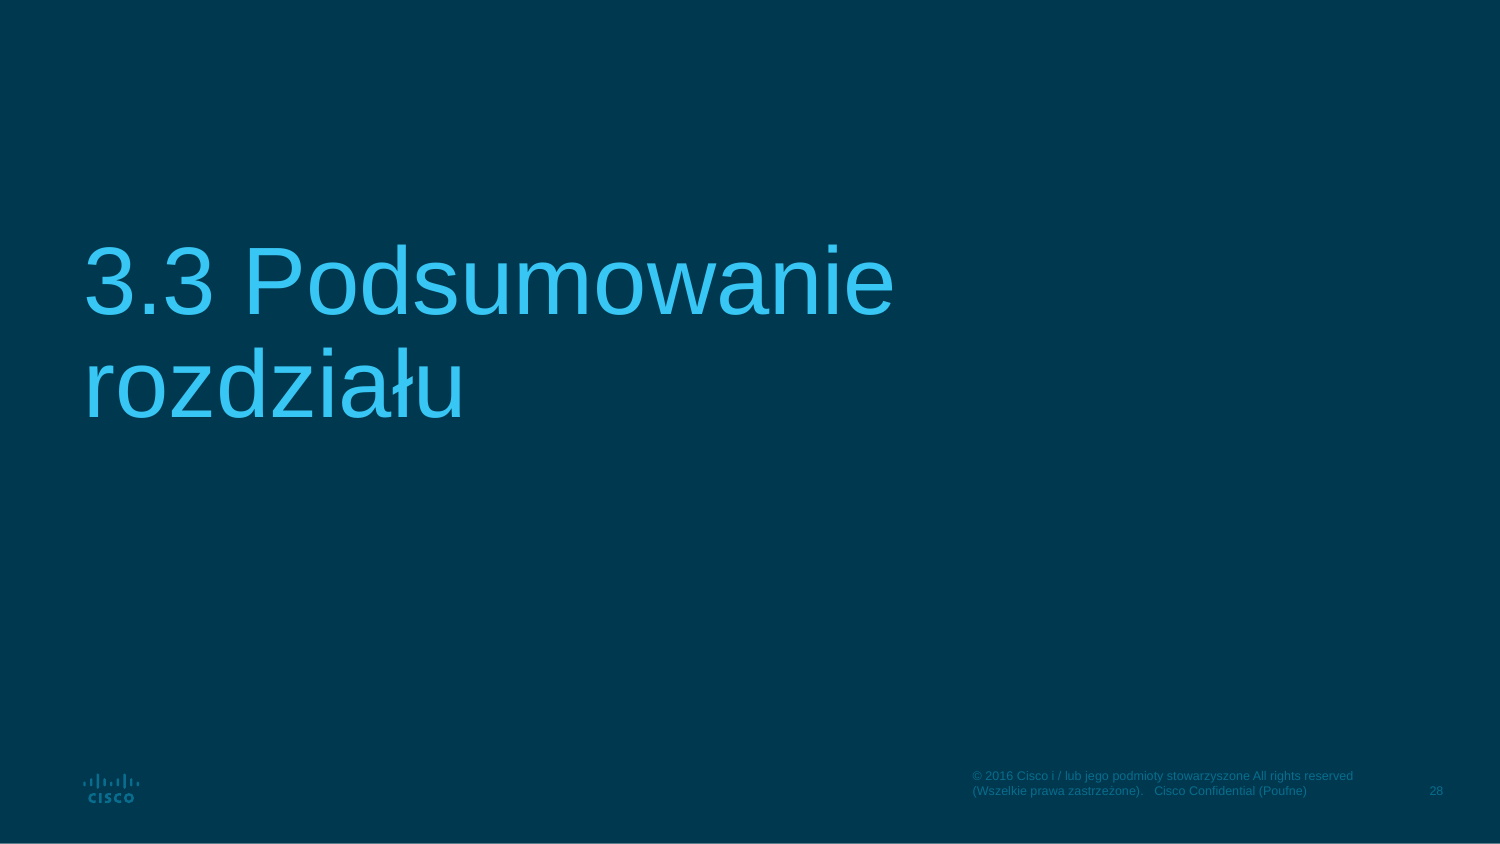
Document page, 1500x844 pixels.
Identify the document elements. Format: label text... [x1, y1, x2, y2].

title 3.3 Podsumowanie rozdziału [68, 150, 1315, 446]
